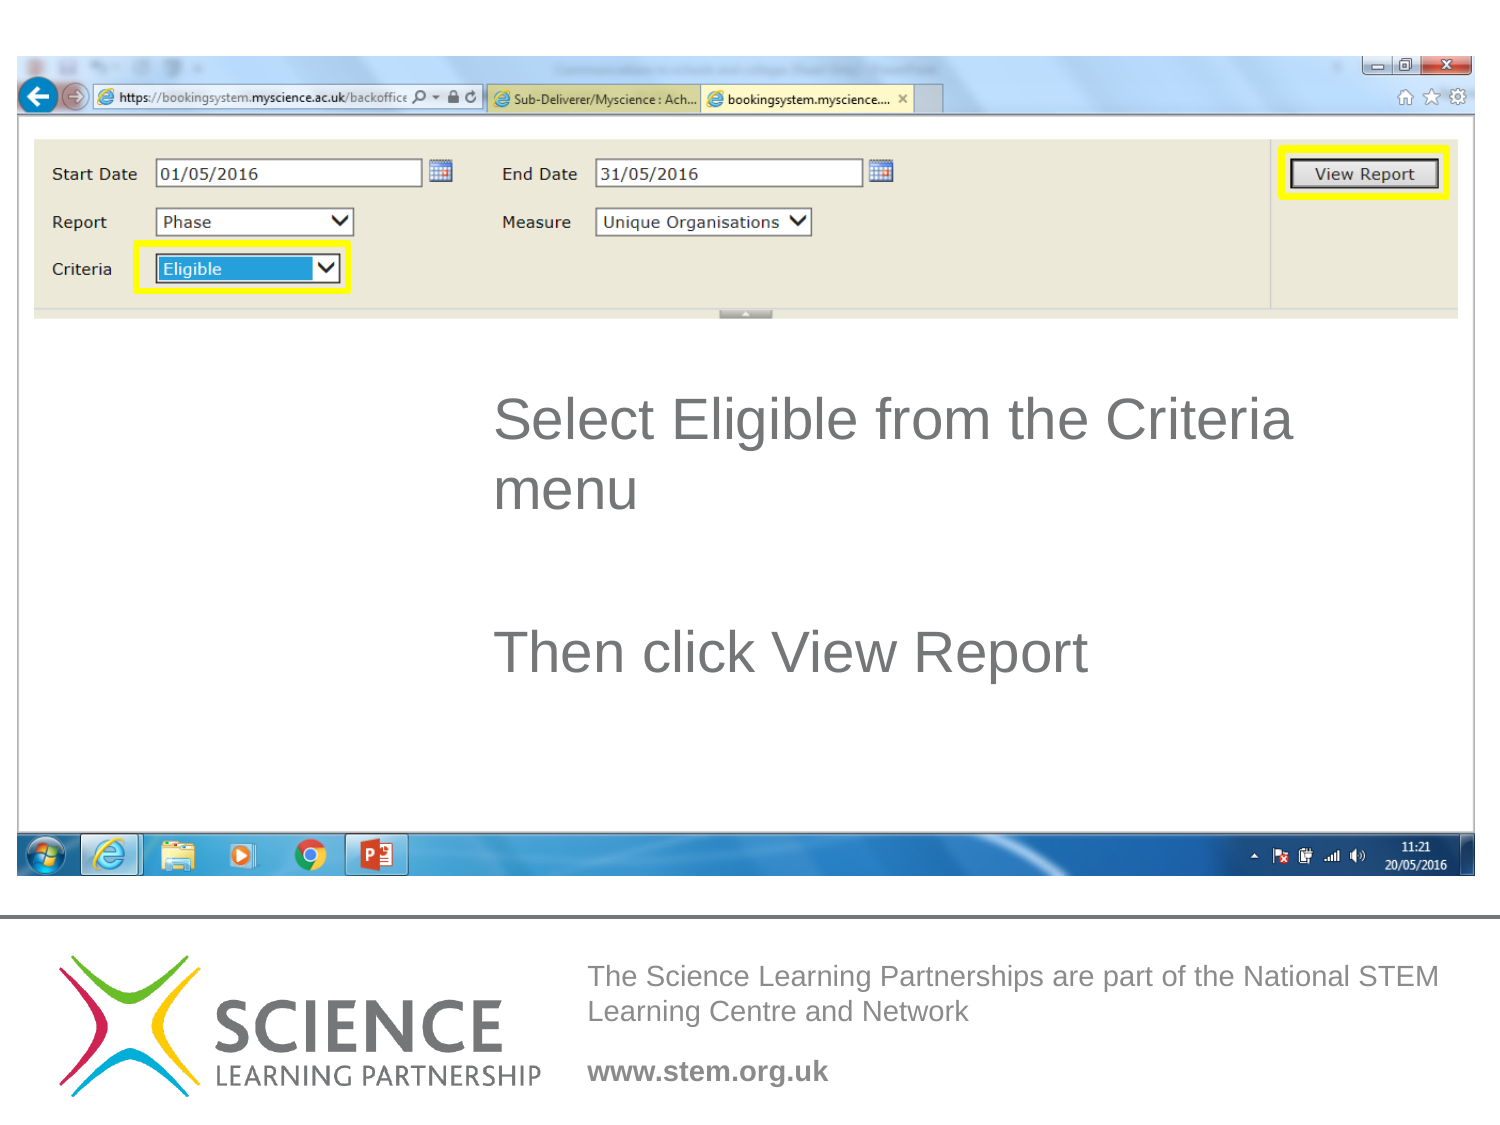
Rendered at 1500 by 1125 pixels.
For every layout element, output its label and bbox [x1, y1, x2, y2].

picture [17, 56, 1476, 876]
picture [41, 938, 557, 1114]
